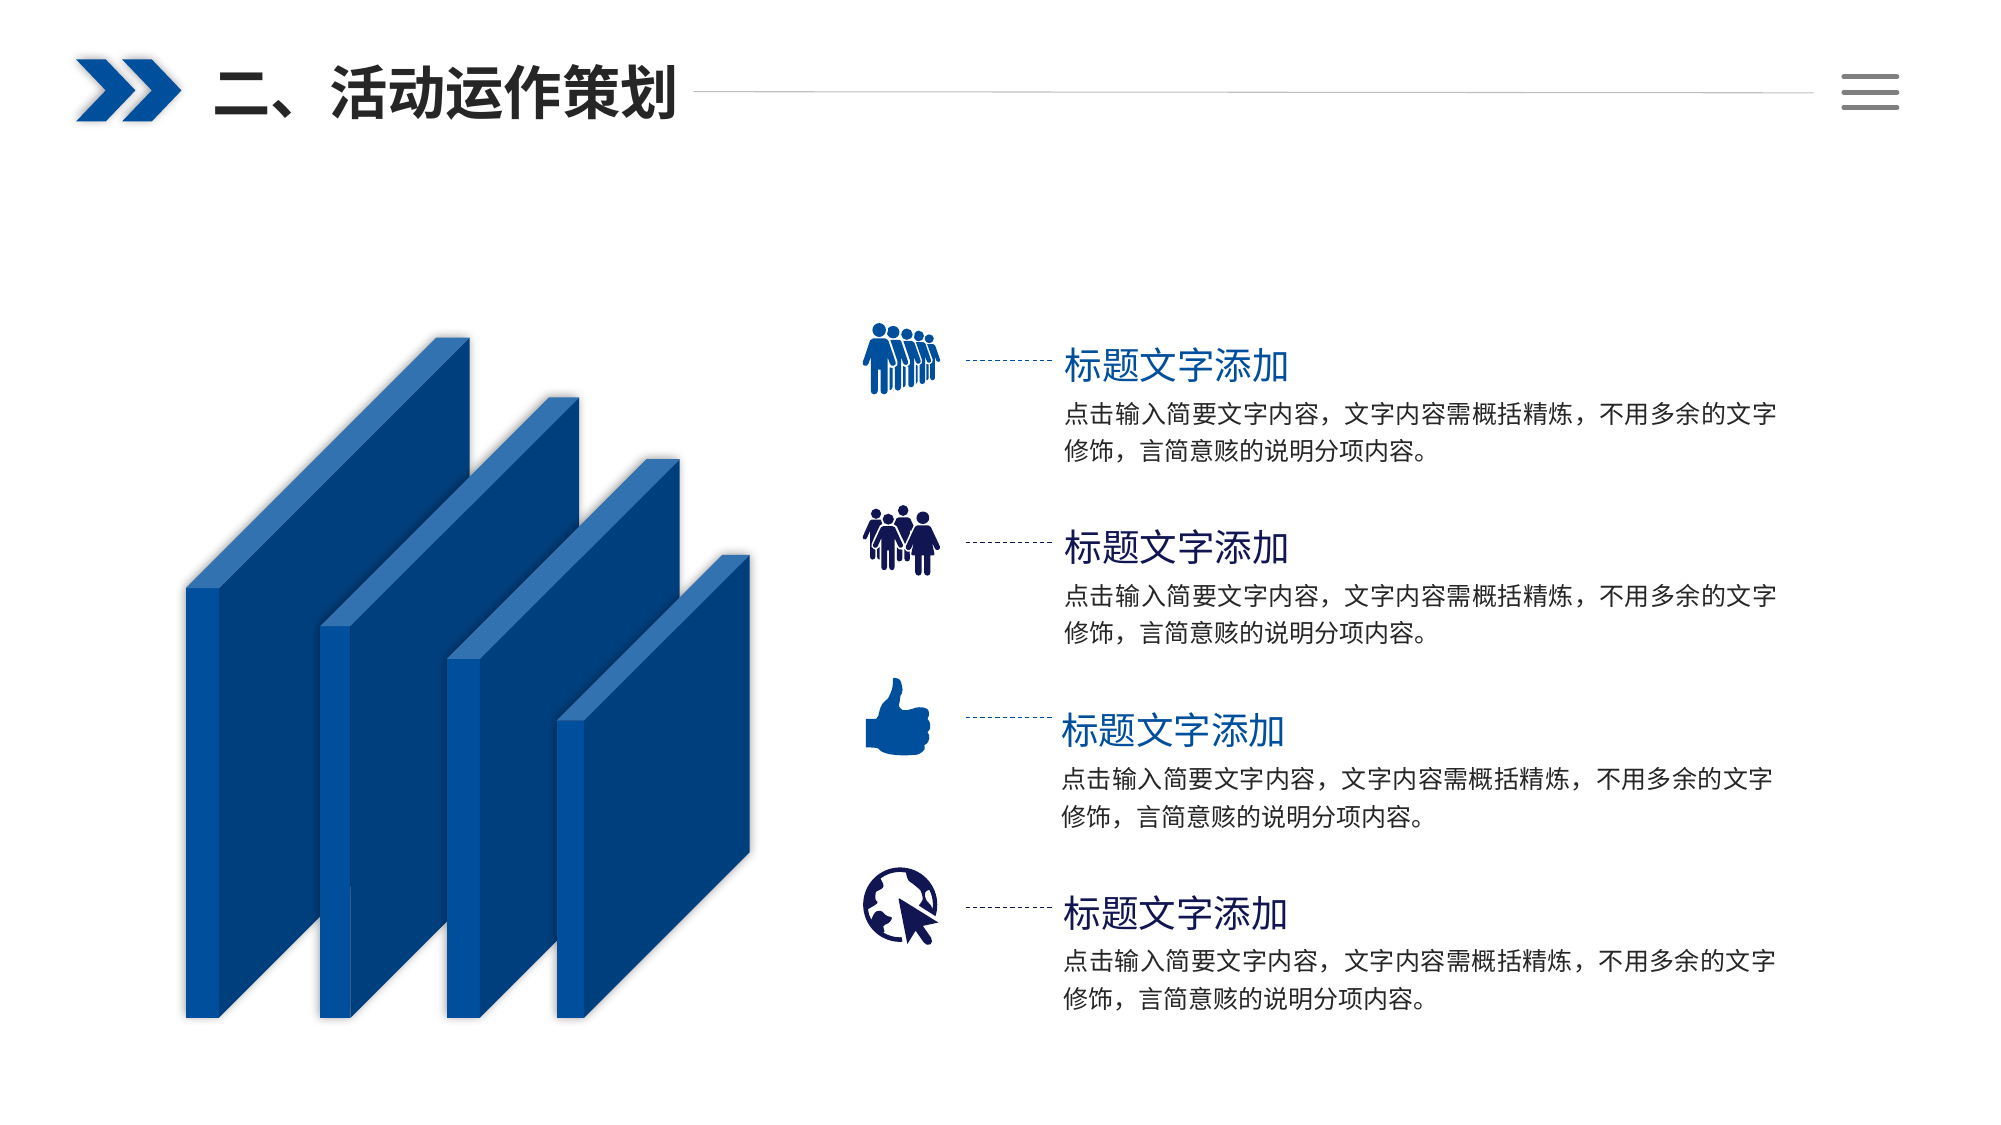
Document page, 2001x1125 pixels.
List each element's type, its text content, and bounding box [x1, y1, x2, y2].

text_box [73, 58, 137, 123]
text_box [865, 677, 1790, 840]
text_box [119, 58, 183, 123]
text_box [185, 337, 750, 1018]
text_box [862, 505, 1793, 657]
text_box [1843, 76, 1897, 108]
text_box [863, 867, 1793, 1022]
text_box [862, 323, 1793, 475]
text_box 二、活动运作策划 [198, 49, 694, 134]
